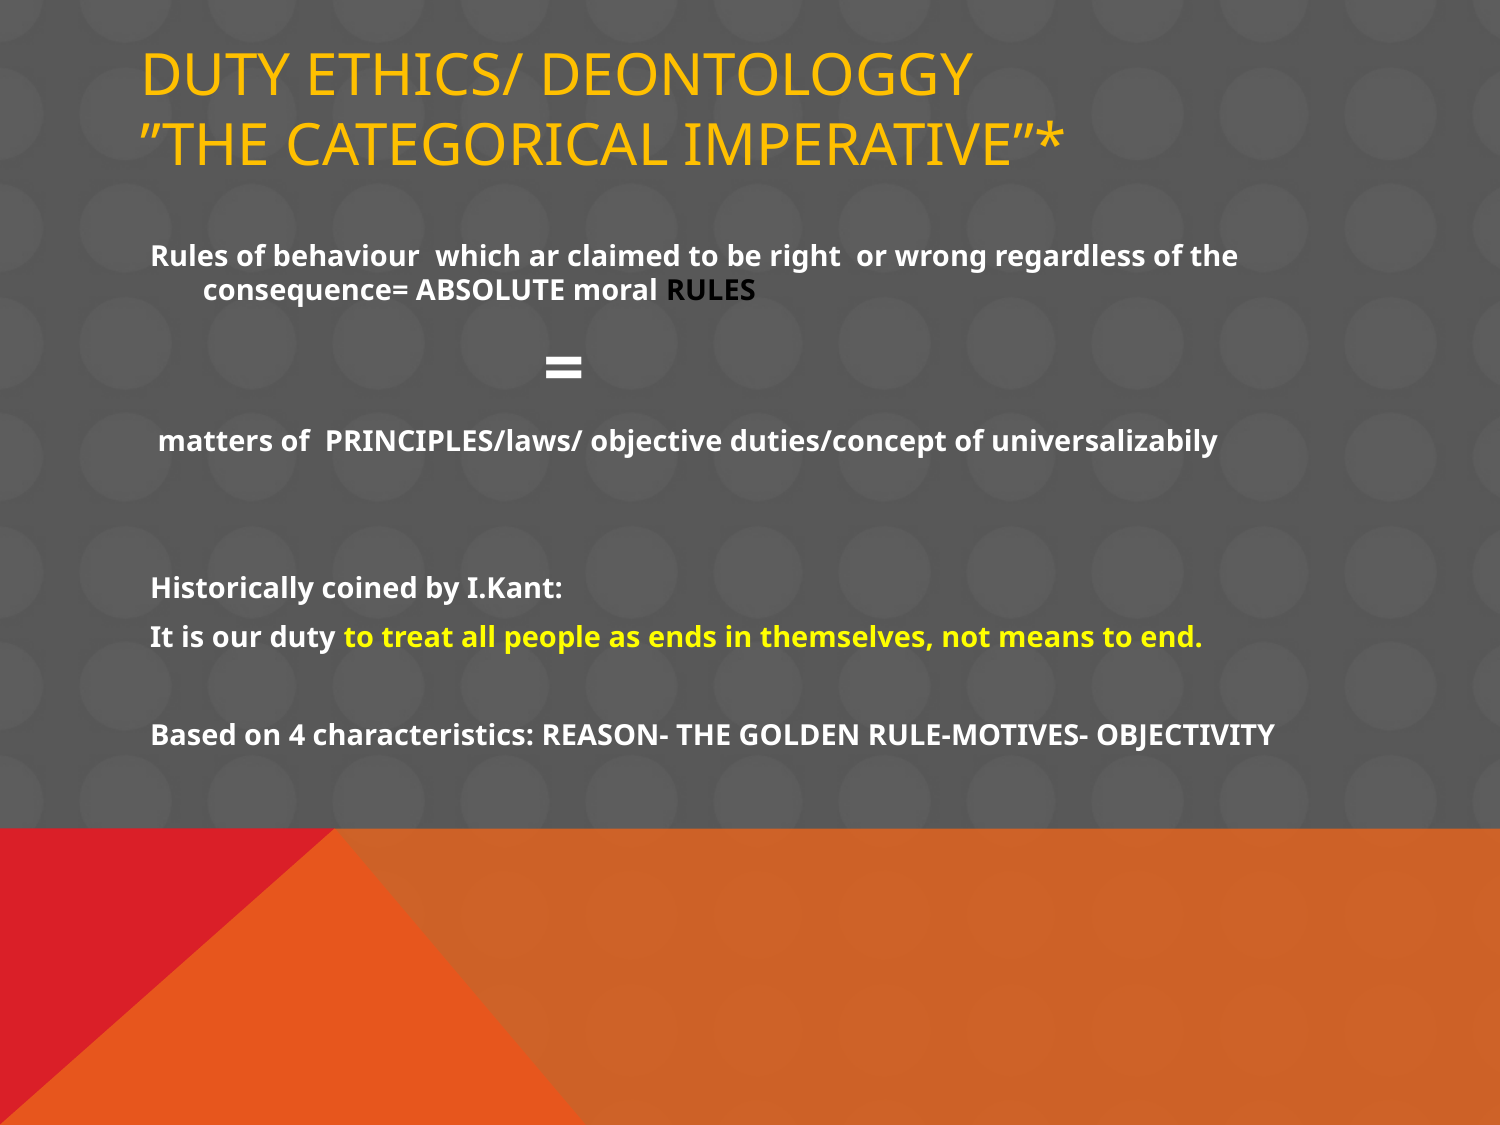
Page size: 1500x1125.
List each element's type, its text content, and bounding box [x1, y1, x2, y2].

list Rules of behaviour which ar claimed to be right or wrong regardless of the consequence= ABSOLUTE moral RULES = matters of PRINCIPLES/laws/ objective duties/concept of universalizabily Historically coined by I.Kant: It is our duty to treat all people as ends in themselves, not means to end. Based on 4 characteristics: REASON- THE GOLDEN RULE-MOTIVES- OBJECTIVITY [135, 180, 1369, 768]
title DUTY ETHICS/ deontologgy ”The categorical imperative”* [125, 62, 1359, 153]
